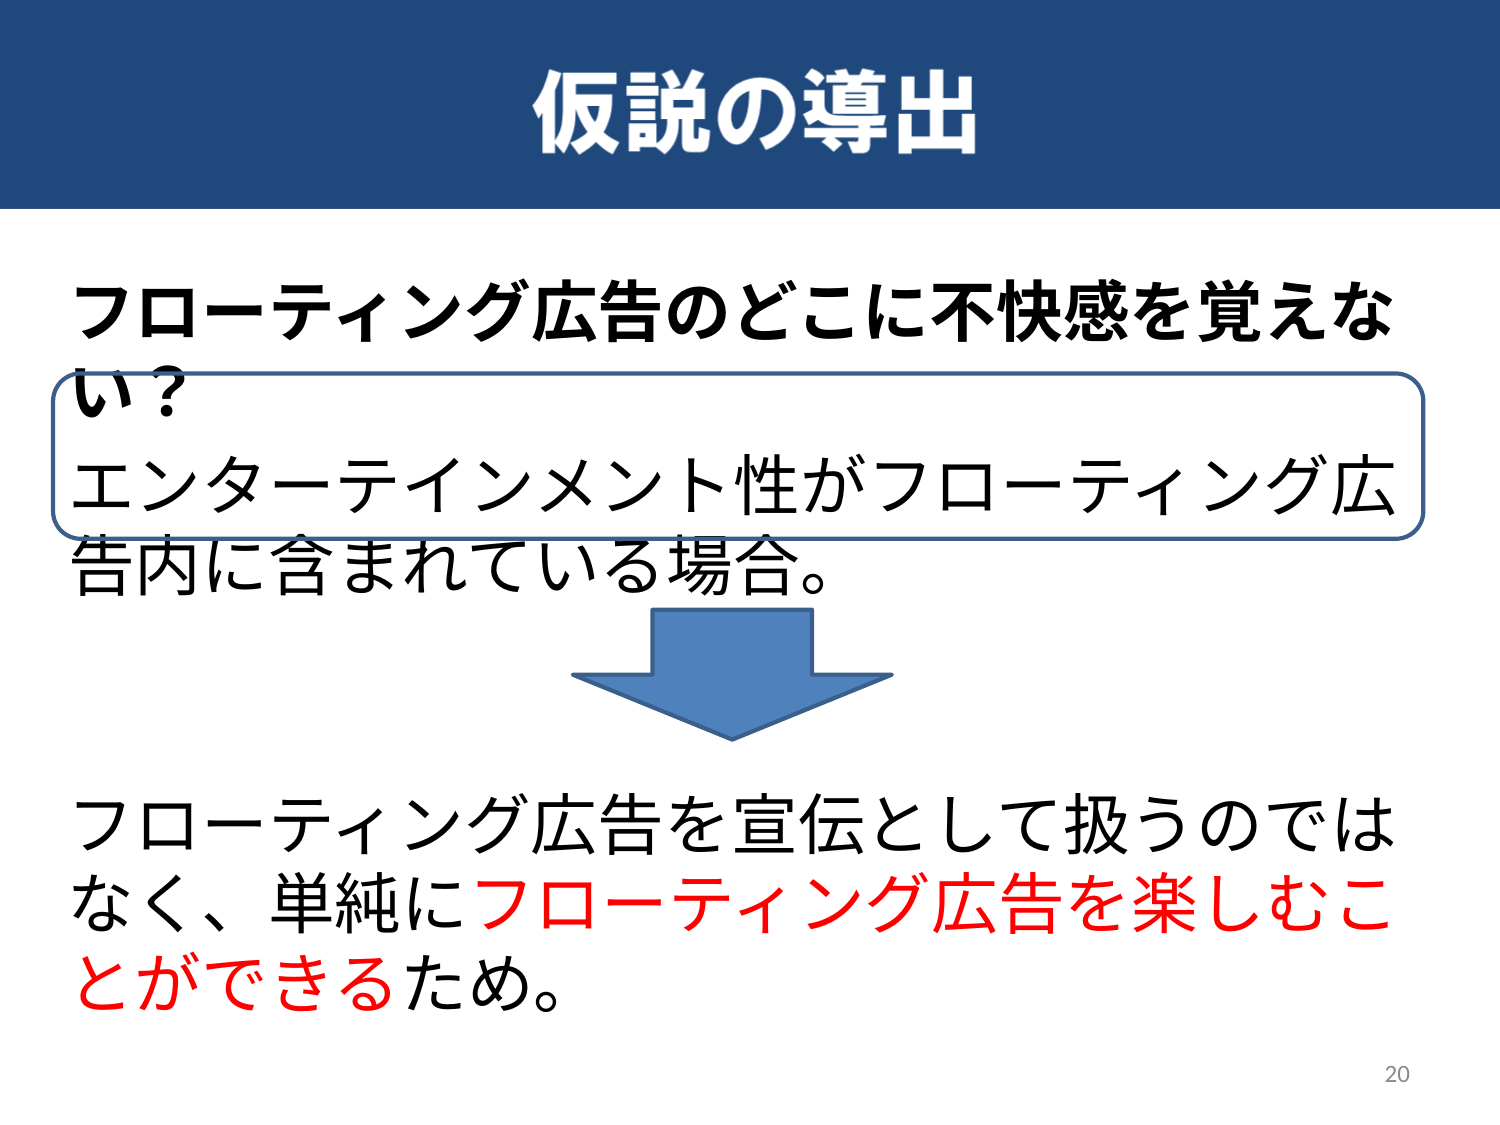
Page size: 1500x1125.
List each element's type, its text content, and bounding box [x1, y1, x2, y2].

text_box [50, 371, 1426, 541]
list フローティング広告のどこに不快感を覚えない？ エンターテインメント性がフローティング広告内に含まれている場合。 [53, 262, 1471, 587]
slide_number 20 [1074, 1042, 1425, 1103]
text_box フローティング広告を宣伝として扱うのではなく、単純にフローティング広告を楽しむことができるため。 [53, 775, 1424, 1030]
picture [0, 0, 1500, 217]
text_box [570, 607, 894, 742]
